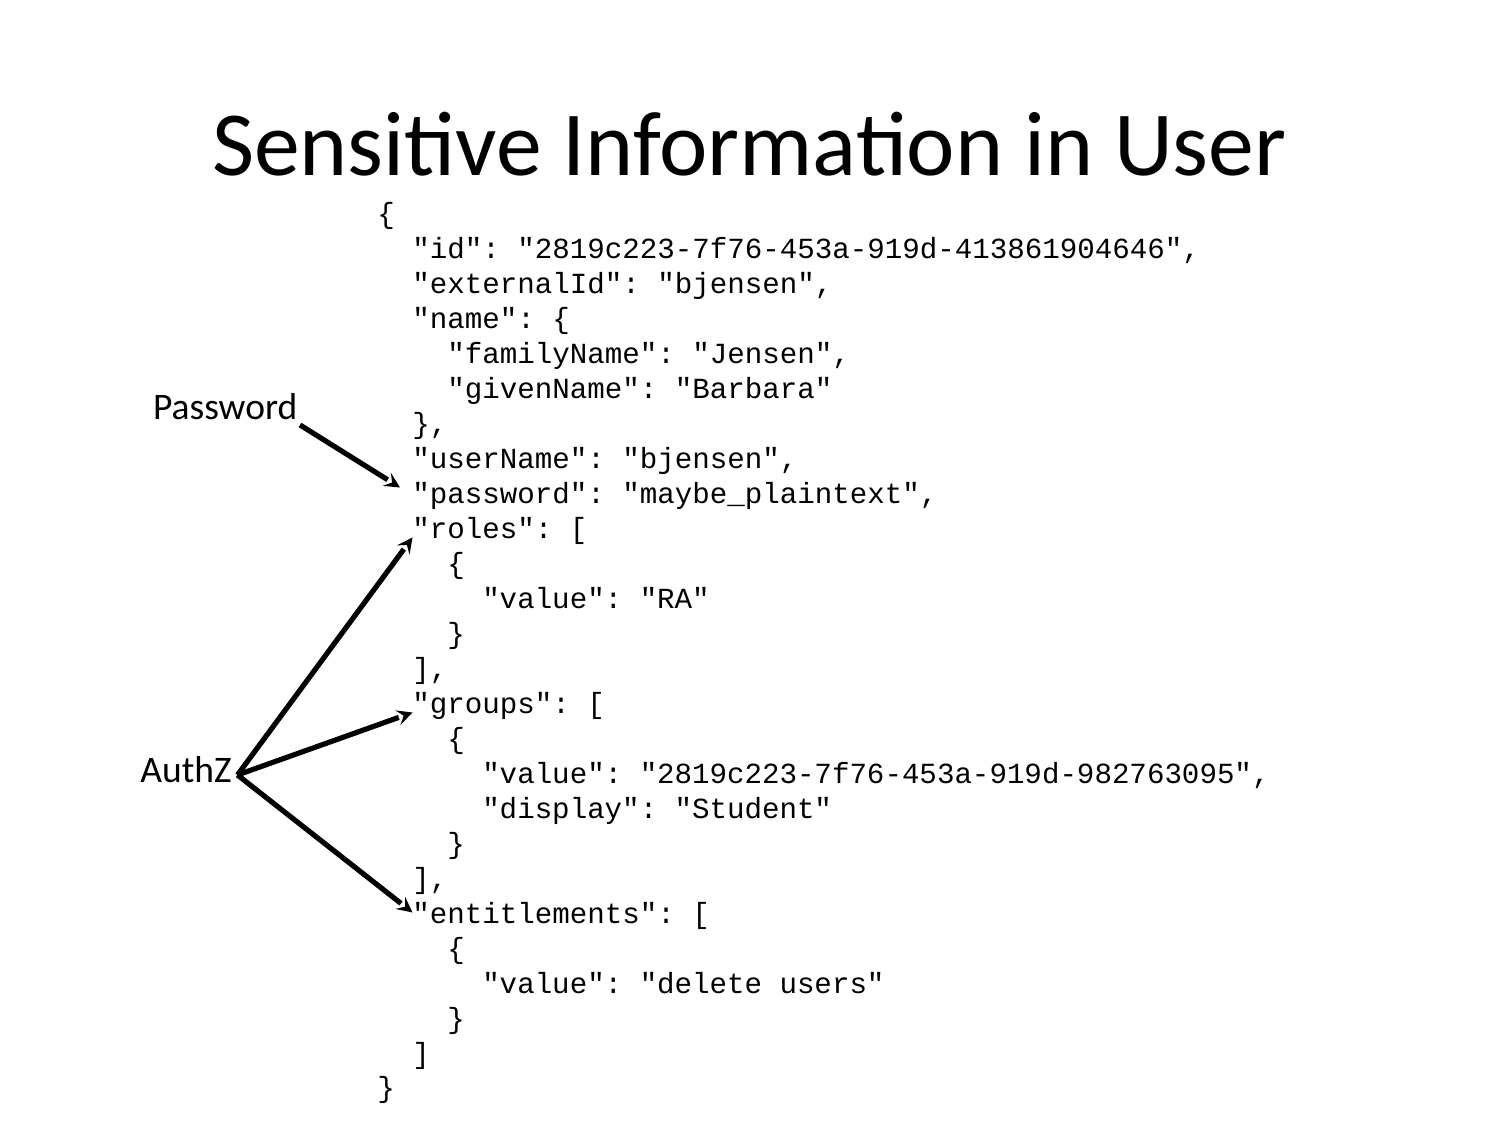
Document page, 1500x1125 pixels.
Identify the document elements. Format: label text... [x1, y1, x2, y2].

text_box Password [138, 374, 313, 435]
text_box AuthZ [125, 737, 232, 798]
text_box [299, 424, 401, 488]
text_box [237, 537, 413, 712]
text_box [237, 774, 413, 913]
text_box { "id": "2819c223-7f76-453a-919d-413861904646", "externalId": "bjensen", "name": { "familyName": "Jensen", "givenName": "Barbara" }, "userName": "bjensen", "password": "maybe_plaintext", "roles": [ { "value": "RA" } ], "groups": [ { "value": "2819c223-7f76-453a-919d-982763095", "display": "Student" } ], "entitlements": [ { "value": "delete users" } ] } [362, 187, 1288, 1112]
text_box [237, 712, 413, 774]
title Sensitive Information in User [75, 45, 1425, 233]
